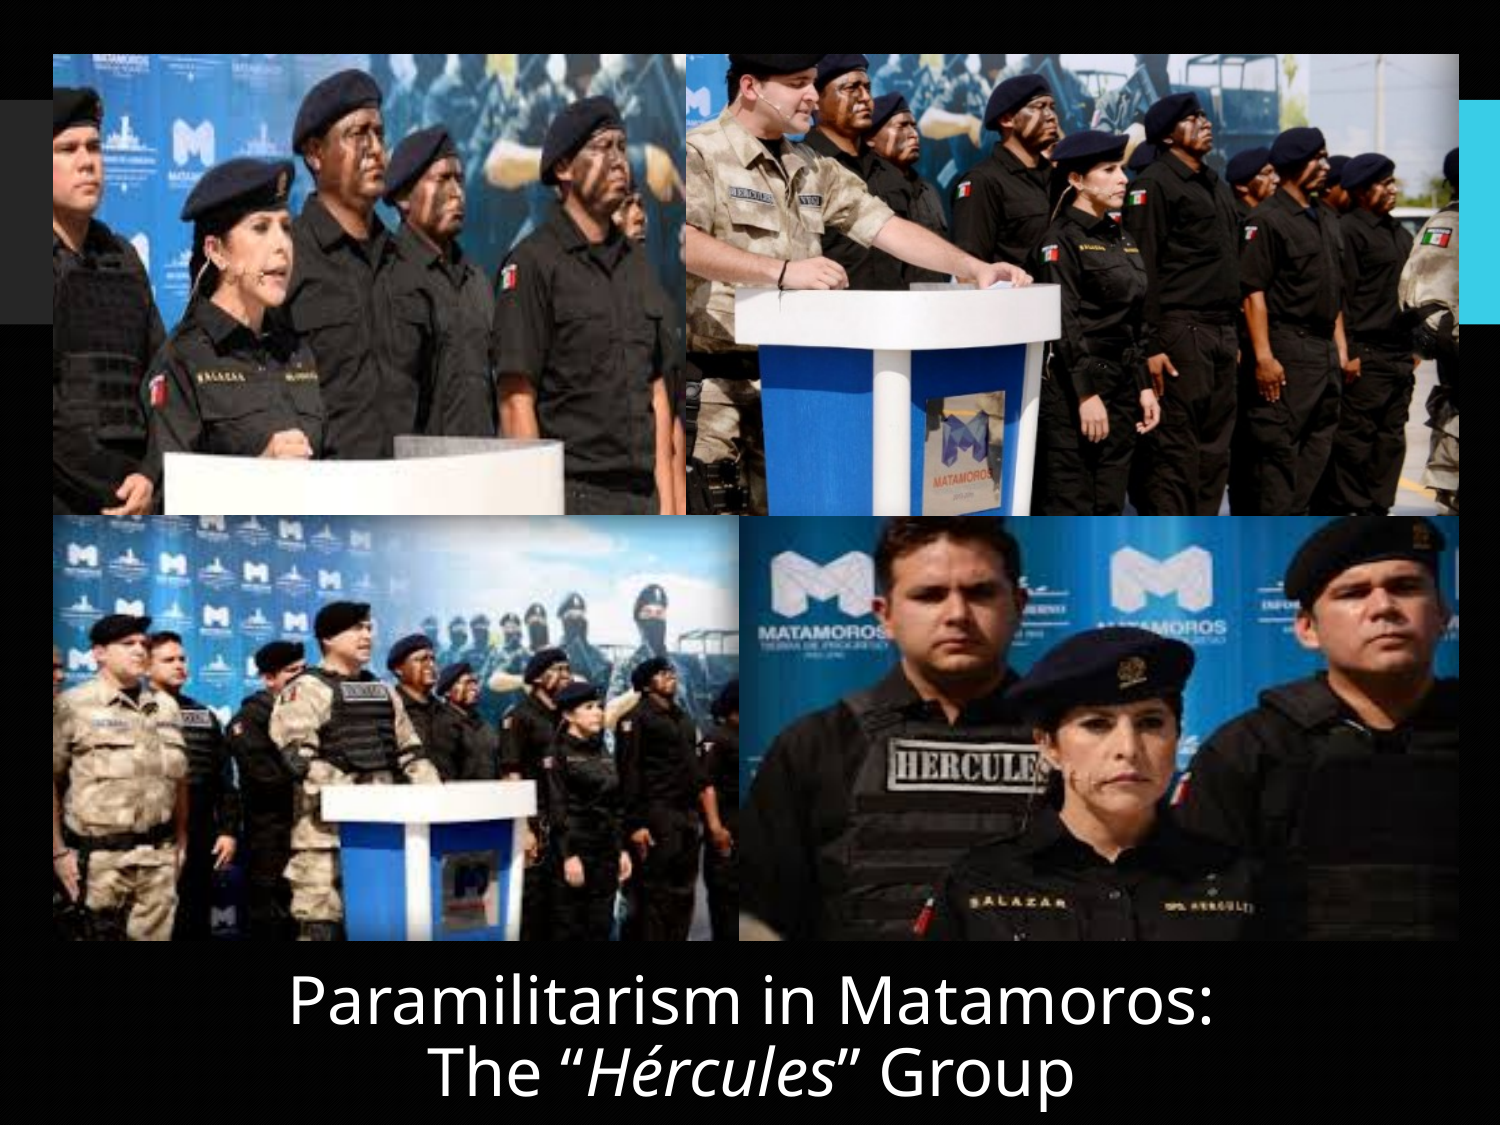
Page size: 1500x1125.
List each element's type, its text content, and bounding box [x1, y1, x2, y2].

picture [0, 54, 1500, 941]
title Paramilitarism in Matamoros: The “Hércules” Group [80, 964, 1424, 1047]
